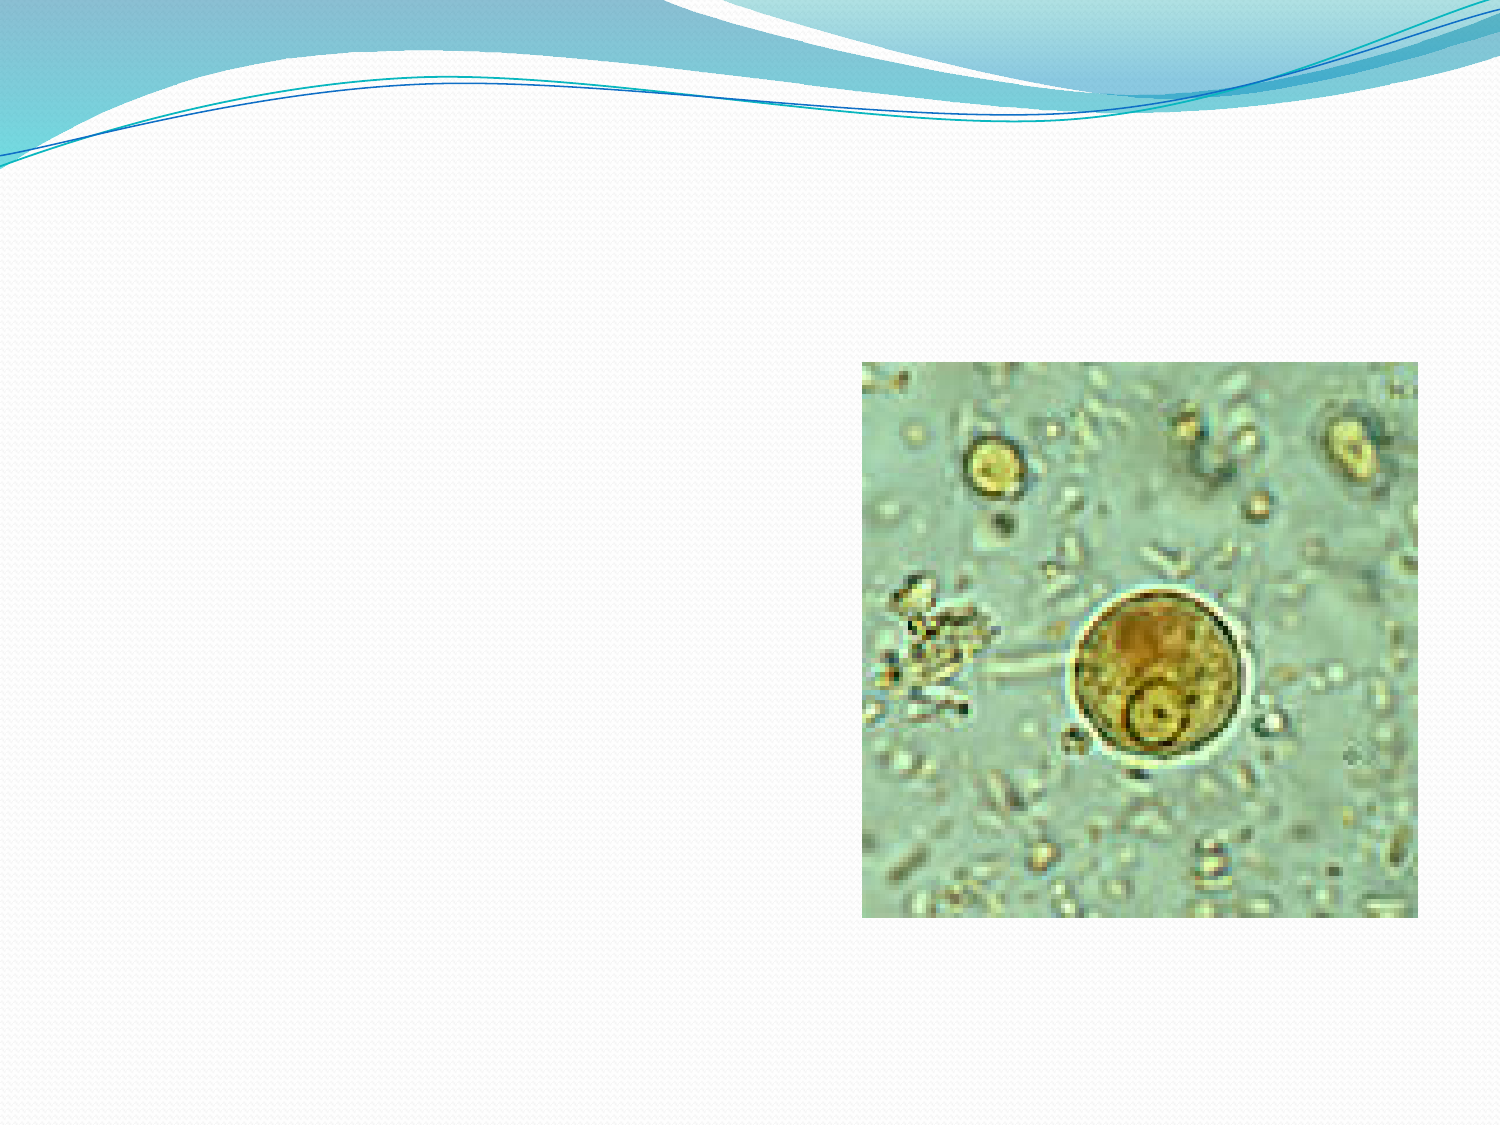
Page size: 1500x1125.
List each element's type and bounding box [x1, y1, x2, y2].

list [862, 362, 1418, 918]
